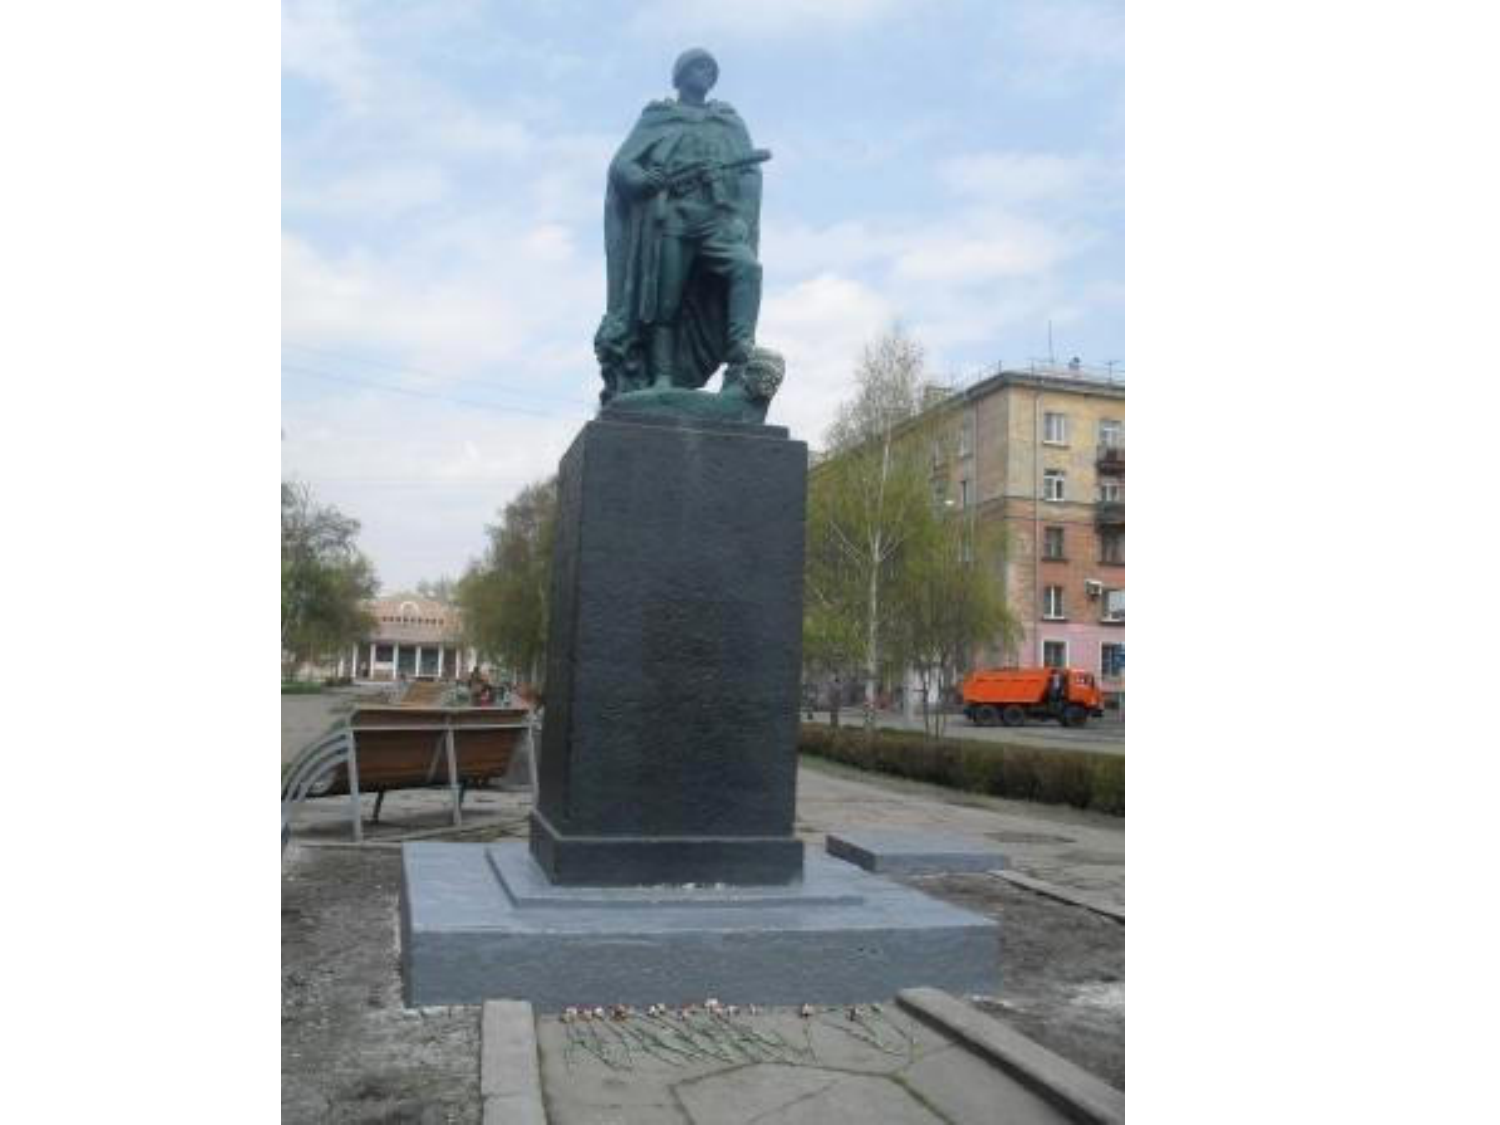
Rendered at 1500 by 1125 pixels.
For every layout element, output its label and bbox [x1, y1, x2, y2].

picture [280, 0, 1126, 1125]
